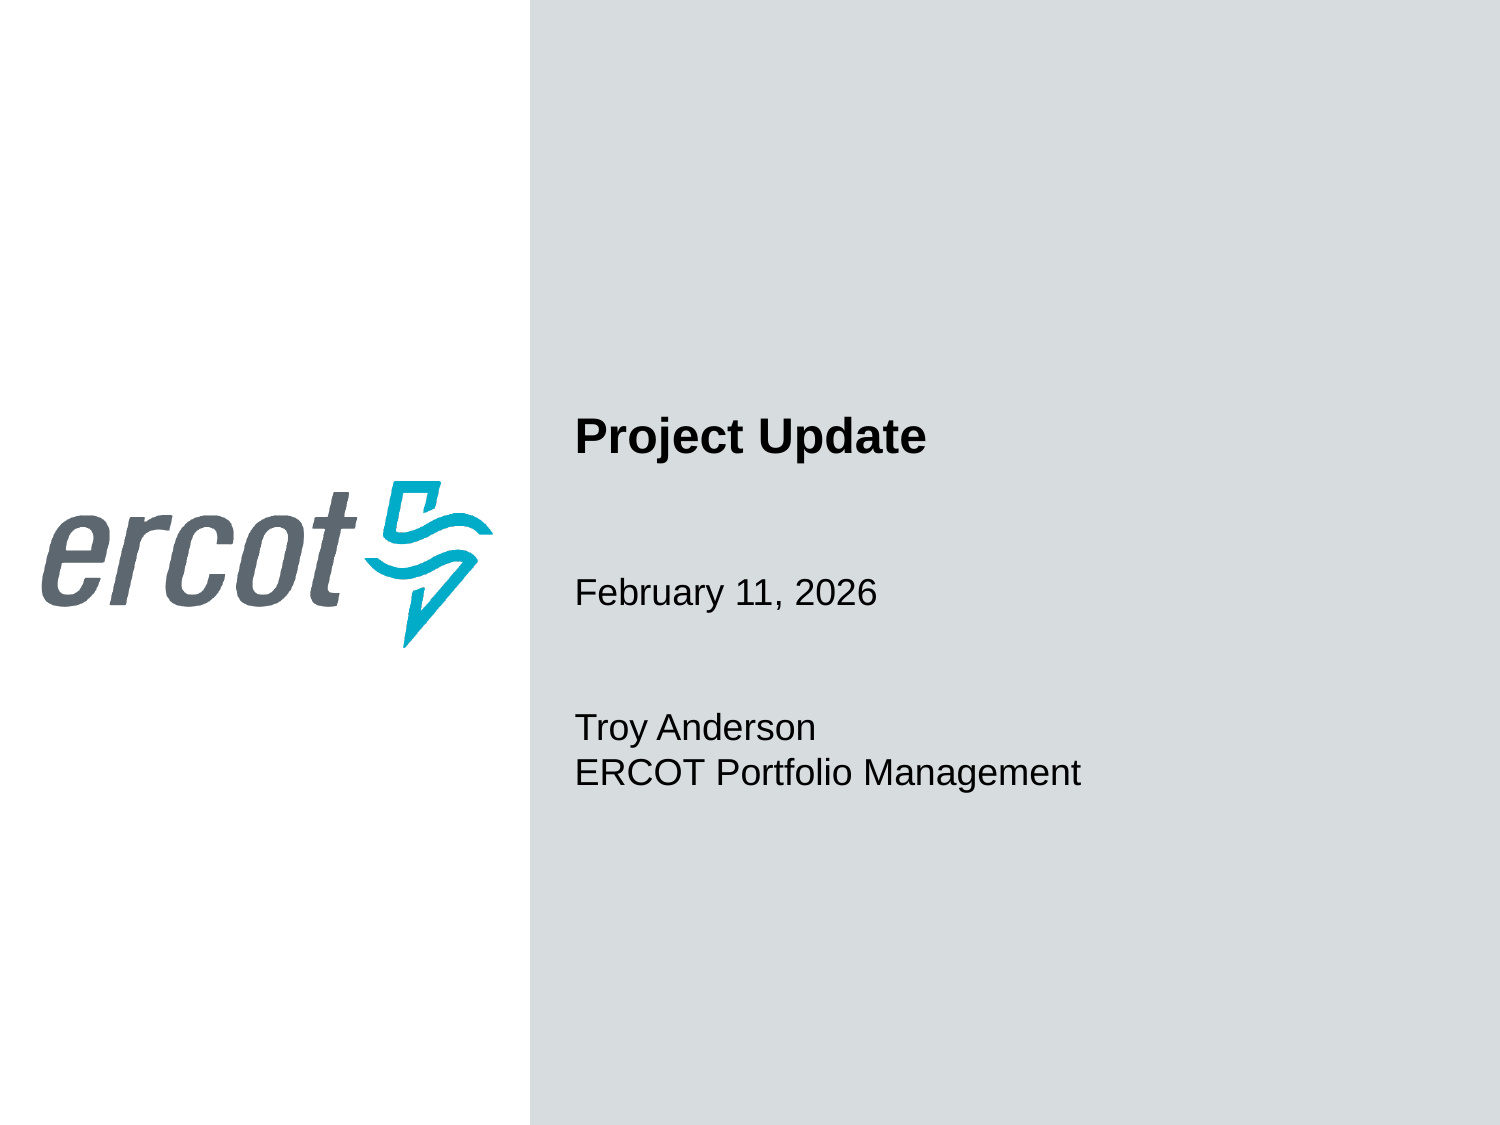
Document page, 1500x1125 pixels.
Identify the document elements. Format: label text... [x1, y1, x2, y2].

picture [32, 471, 501, 654]
text_box Project Update February 11, 2026 Troy Anderson ERCOT Portfolio Management [559, 395, 1486, 801]
